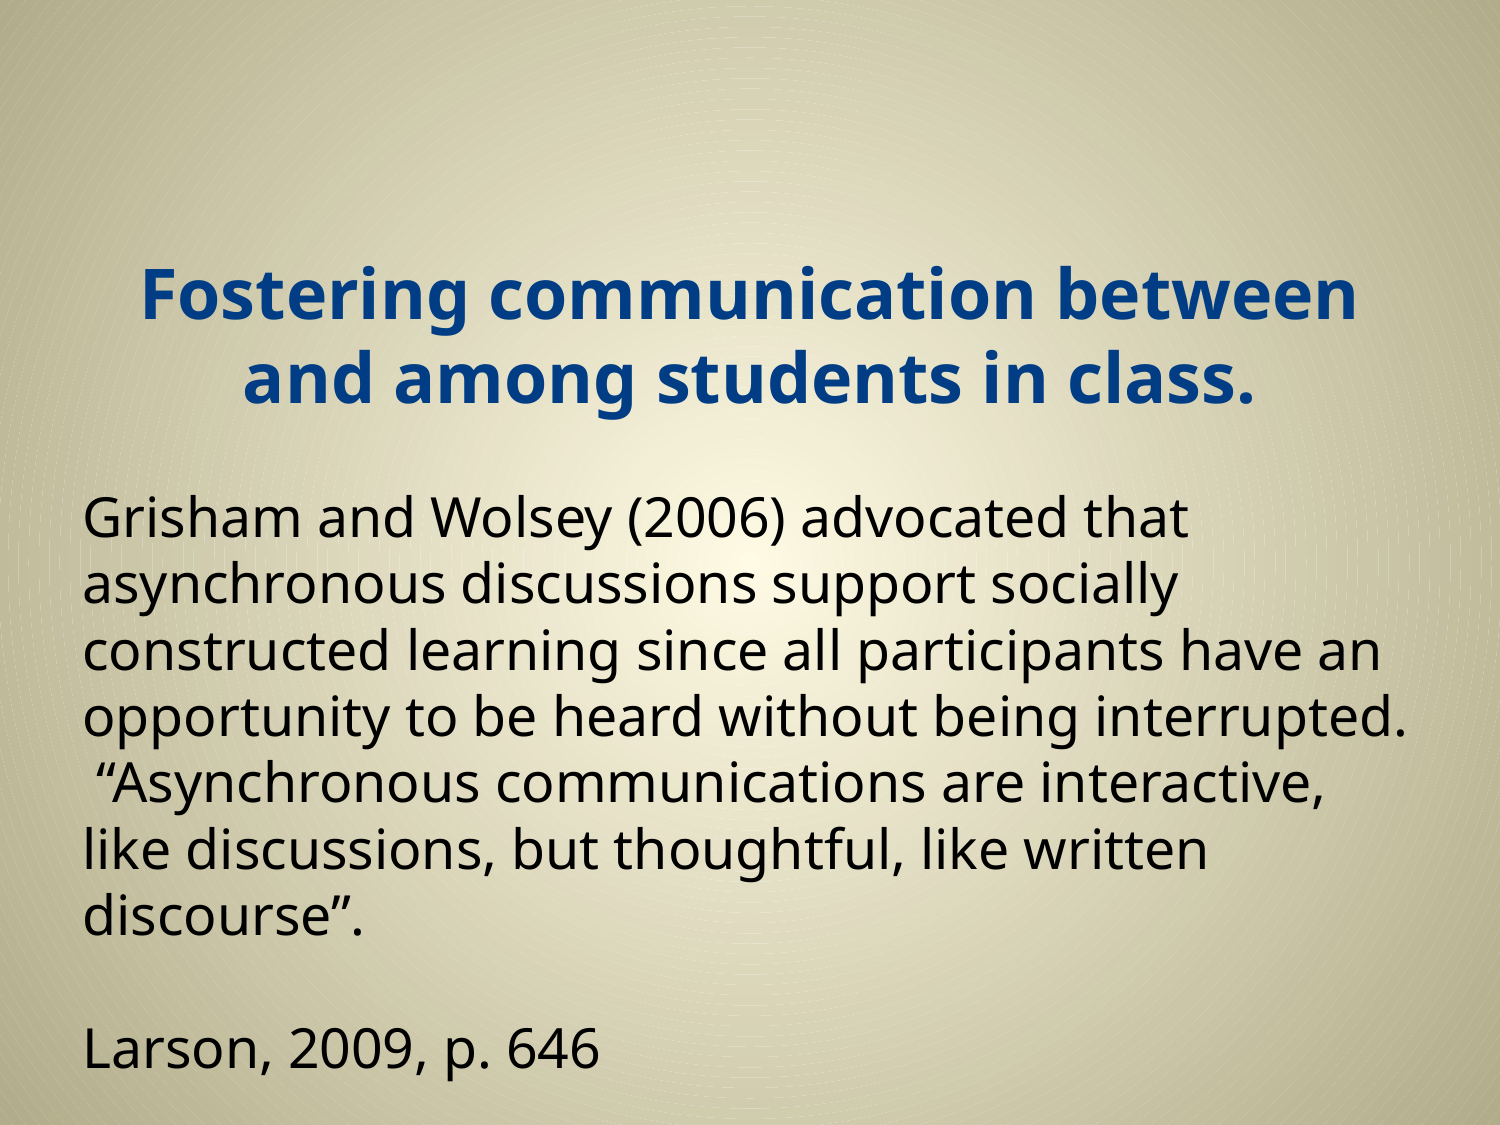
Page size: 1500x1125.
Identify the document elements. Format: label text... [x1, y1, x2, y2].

list Grisham and Wolsey (2006) advocated that asynchronous discussions support socially constructed learning since all participants have an opportunity to be heard without being interrupted. “Asynchronous communications are interactive, like discussions, but thoughtful, like written discourse”. Larson, 2009, p. 646 [75, 474, 1425, 1088]
title Fostering communication between and among students in class. [75, 237, 1425, 425]
